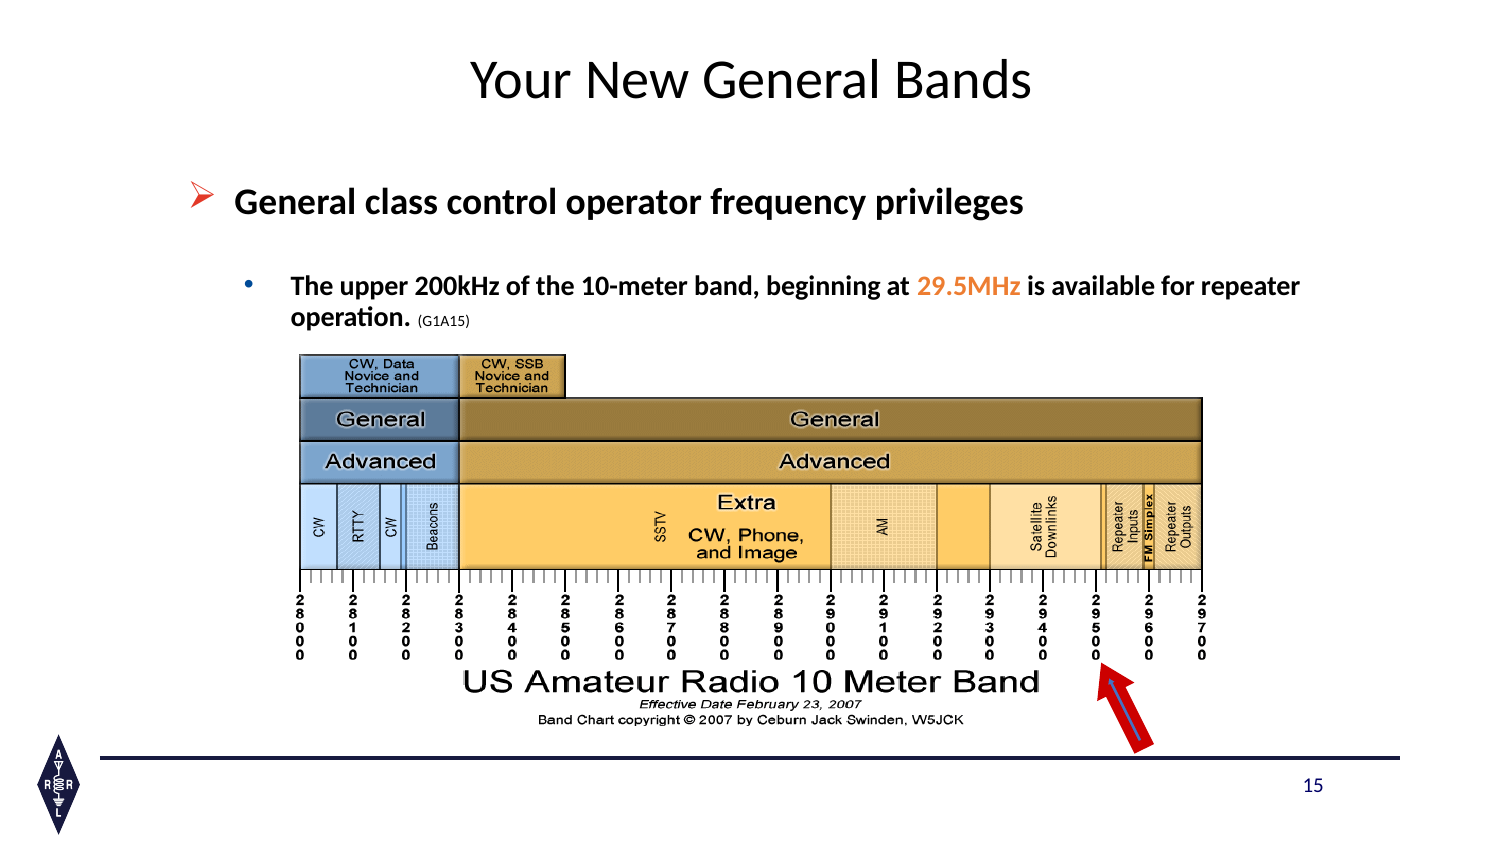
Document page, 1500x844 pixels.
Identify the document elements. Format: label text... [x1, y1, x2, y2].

text_box [1129, 733, 1148, 748]
list General class control operator frequency privileges The upper 200kHz of the 10-meter band, beginning at 29.5MHz is available for repeater operation. (G1A15) [187, 176, 1313, 380]
title Your New General Bands [220, 43, 1284, 151]
slide_number 15 [1302, 761, 1400, 807]
picture [37, 734, 80, 835]
picture [290, 346, 1213, 733]
